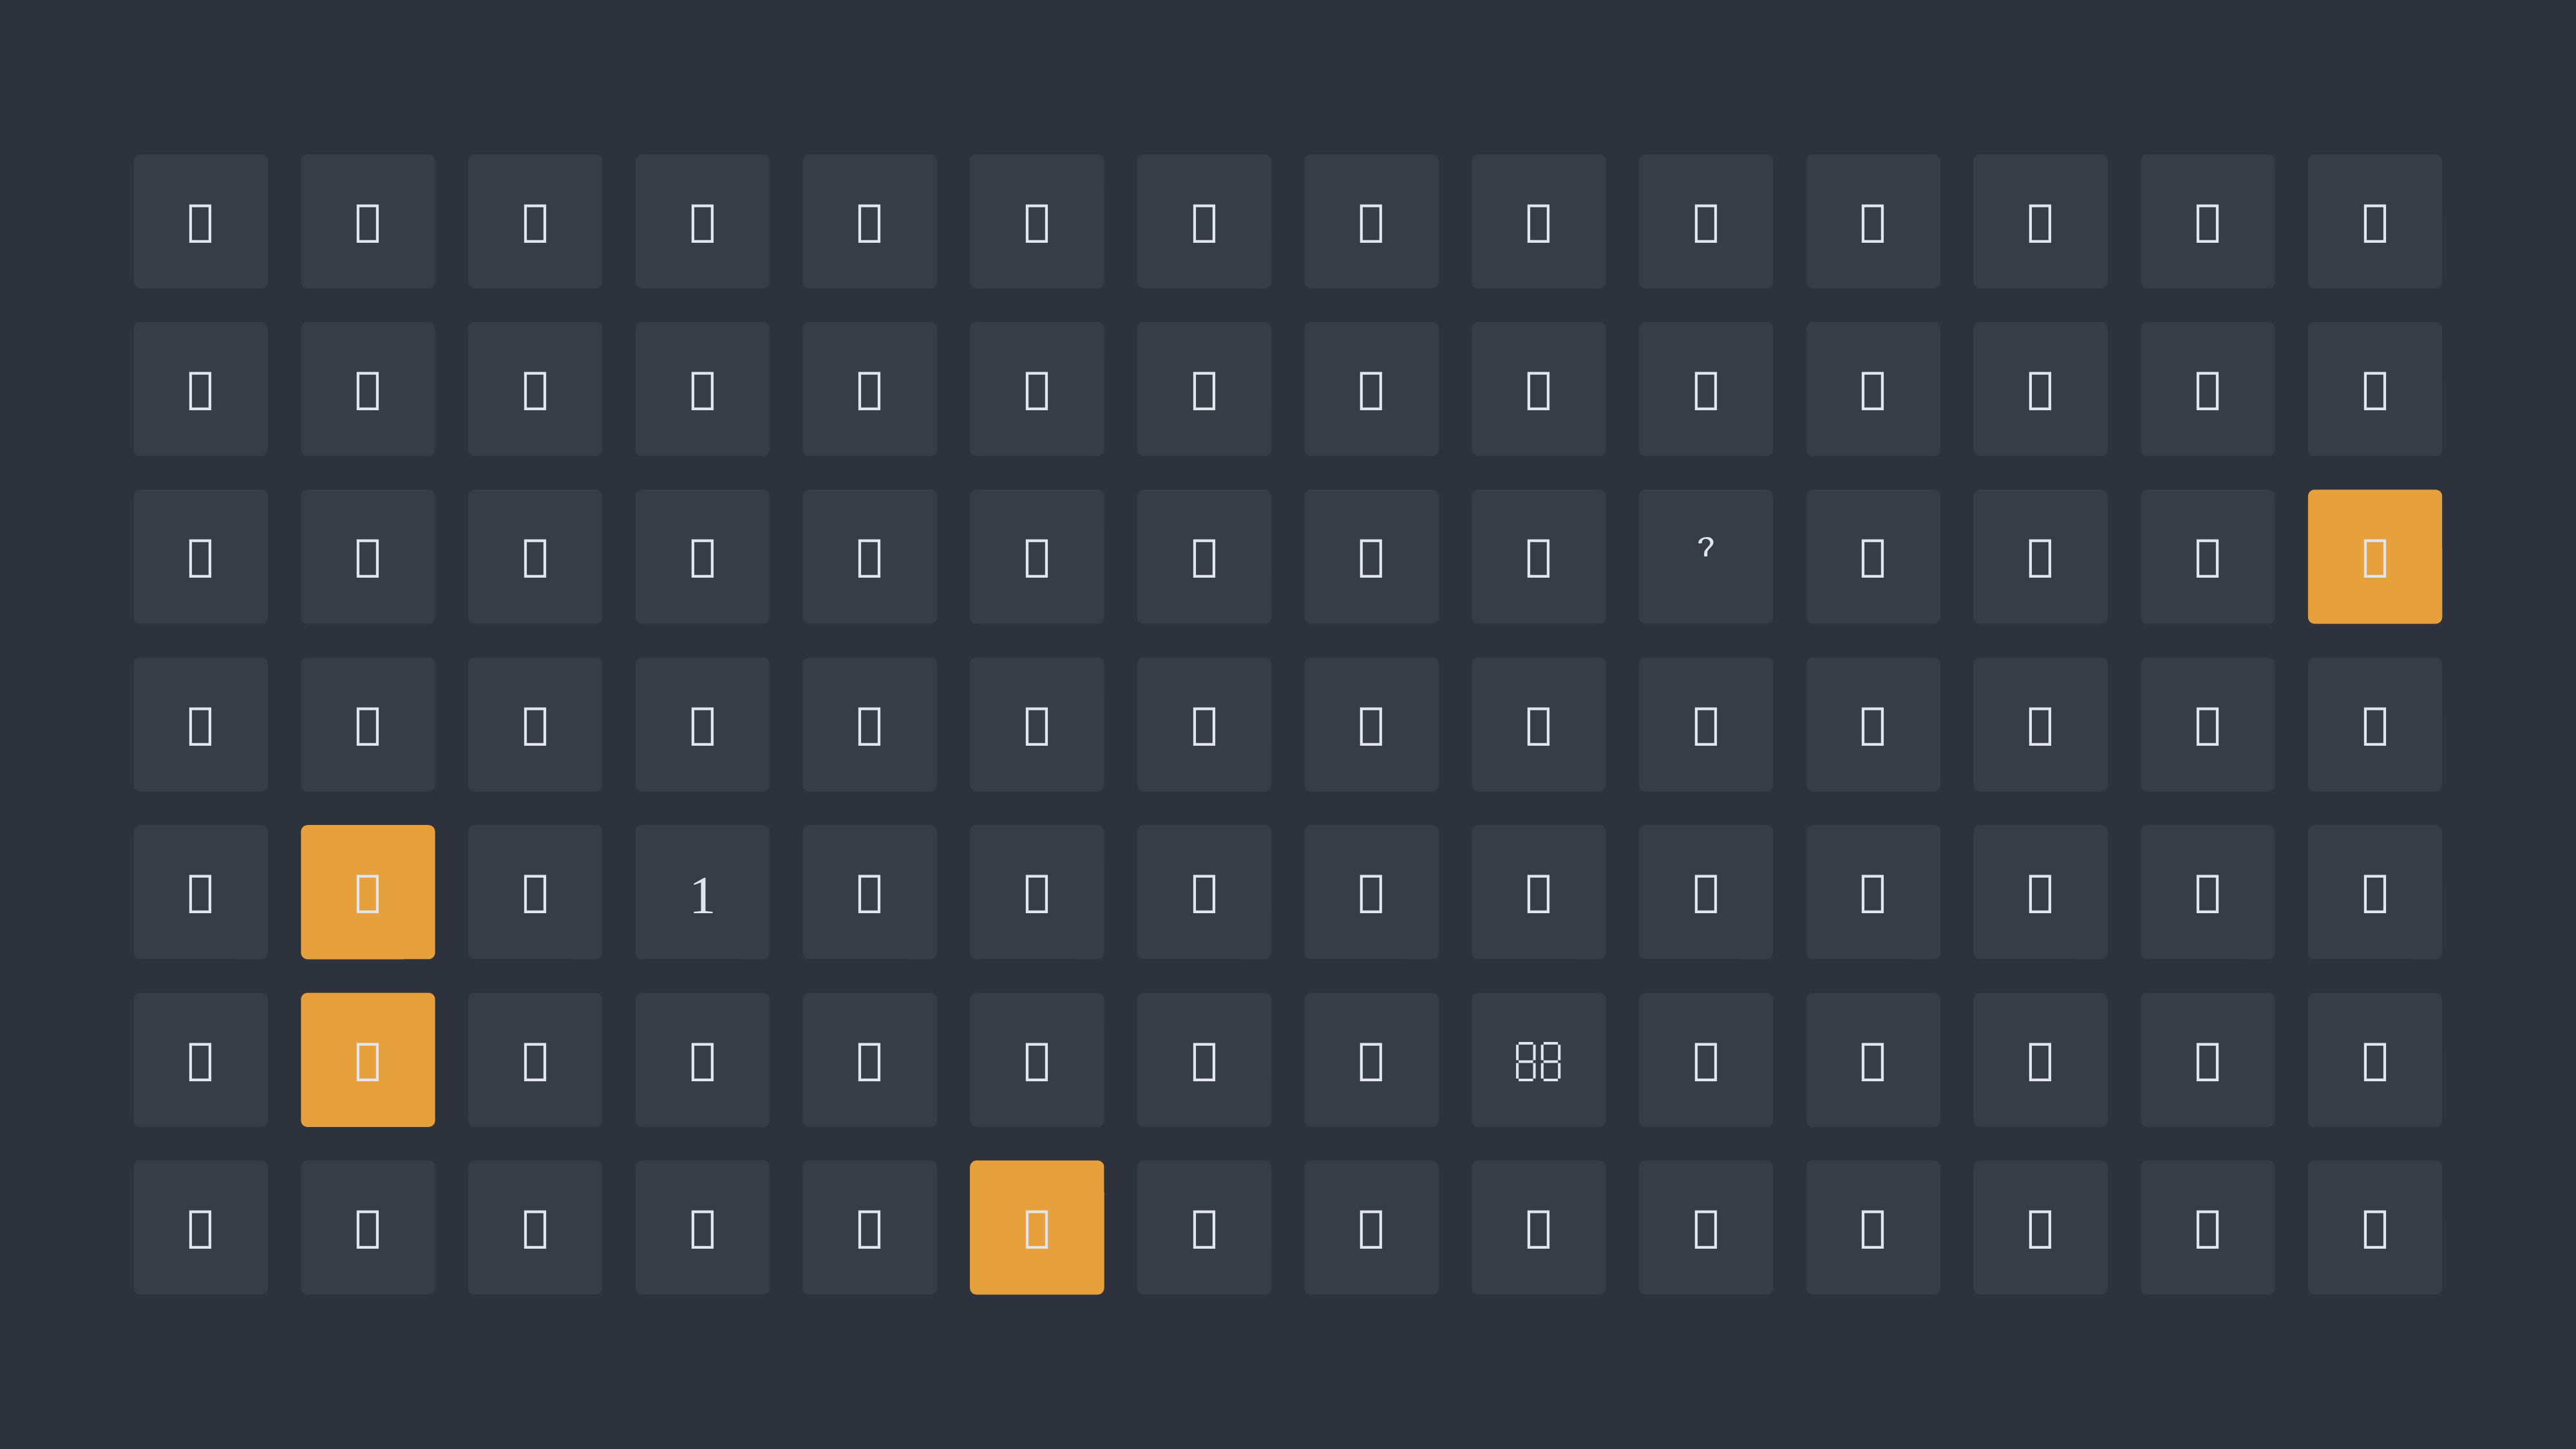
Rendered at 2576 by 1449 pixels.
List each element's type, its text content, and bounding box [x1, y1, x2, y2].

text_box [1137, 489, 1272, 624]
text_box [1973, 321, 2108, 457]
text_box  [2192, 357, 2224, 422]
text_box  [2359, 189, 2392, 254]
text_box  [1355, 1195, 1388, 1260]
text_box  [1857, 189, 1890, 254]
text_box  [2192, 1195, 2224, 1260]
text_box  [1355, 860, 1388, 925]
text_box  [2024, 1195, 2057, 1260]
text_box  [1857, 357, 1890, 422]
text_box  [1857, 1027, 1890, 1092]
text_box [1472, 825, 1606, 960]
text_box [301, 1160, 435, 1295]
text_box [635, 154, 770, 289]
text_box  [519, 692, 552, 757]
text_box  [2359, 860, 2392, 925]
text_box  [519, 357, 552, 422]
text_box  [1522, 692, 1555, 757]
text_box [1304, 154, 1439, 289]
text_box [1973, 489, 2108, 624]
text_box [1806, 825, 1941, 960]
text_box [1304, 992, 1439, 1127]
text_box  [352, 692, 384, 757]
text_box [301, 489, 435, 624]
text_box  [2359, 692, 2392, 757]
text_box [133, 992, 268, 1127]
text_box [1472, 321, 1606, 457]
text_box [1472, 992, 1606, 1127]
text_box [2307, 1160, 2443, 1295]
text_box [1806, 154, 1941, 289]
text_box [1472, 489, 1606, 624]
text_box  [853, 189, 886, 254]
text_box  [2359, 1195, 2392, 1260]
text_box [2141, 1160, 2275, 1295]
text_box [468, 1160, 603, 1295]
text_box [802, 154, 937, 289]
text_box [1472, 1160, 1606, 1295]
text_box  [352, 189, 384, 254]
text_box [2307, 825, 2443, 960]
text_box [2141, 154, 2275, 289]
text_box  [1857, 692, 1890, 757]
text_box  [184, 1195, 217, 1260]
text_box  [1021, 1027, 1054, 1092]
text_box  [853, 357, 886, 422]
text_box [301, 992, 435, 1127]
text_box [1304, 1160, 1439, 1295]
text_box [635, 992, 770, 1127]
text_box [301, 154, 435, 289]
text_box  [184, 692, 217, 757]
text_box [2307, 489, 2443, 624]
text_box [468, 992, 603, 1127]
text_box  [686, 189, 719, 254]
text_box  [519, 1195, 552, 1260]
text_box [2141, 657, 2275, 792]
text_box [1137, 657, 1272, 792]
text_box [133, 154, 268, 289]
text_box [635, 657, 770, 792]
text_box [1806, 992, 1941, 1127]
text_box  [1188, 860, 1221, 925]
text_box [1304, 489, 1439, 624]
text_box [1639, 154, 1774, 289]
text_box  [1857, 1195, 1890, 1260]
text_box  [853, 692, 886, 757]
text_box  [1355, 1027, 1388, 1092]
text_box  [1522, 357, 1555, 422]
text_box [1304, 825, 1439, 960]
text_box [802, 825, 937, 960]
text_box [635, 1160, 770, 1295]
text_box [133, 321, 268, 457]
text_box  [1021, 357, 1054, 422]
text_box  [686, 1027, 719, 1092]
text_box  [2024, 357, 2057, 422]
text_box  [519, 524, 552, 589]
text_box [802, 1160, 937, 1295]
text_box  [2024, 524, 2057, 589]
text_box  [519, 860, 552, 925]
text_box  [686, 692, 719, 757]
text_box [970, 825, 1104, 960]
text_box [133, 825, 268, 960]
text_box  [686, 1195, 719, 1260]
text_box [1304, 657, 1439, 792]
text_box  [1188, 189, 1221, 254]
text_box [1806, 1160, 1941, 1295]
text_box  [1522, 524, 1555, 589]
text_box  [2024, 189, 2057, 254]
text_box  [184, 357, 217, 422]
text_box  [352, 524, 384, 589]
text_box  [853, 524, 886, 589]
text_box [1137, 992, 1272, 1127]
text_box  [853, 1027, 886, 1092]
text_box  [1355, 189, 1388, 254]
text_box  [352, 1195, 384, 1260]
text_box  [853, 1195, 886, 1260]
text_box [133, 489, 268, 624]
text_box  [1690, 1027, 1723, 1092]
text_box  [352, 860, 384, 925]
text_box [970, 154, 1104, 289]
text_box  [2192, 524, 2224, 589]
text_box  [1021, 860, 1054, 925]
text_box [1639, 321, 1774, 457]
text_box [468, 657, 603, 792]
text_box [1472, 154, 1606, 289]
text_box  [352, 1027, 384, 1092]
text_box [1973, 1160, 2108, 1295]
text_box  [184, 524, 217, 589]
text_box [1137, 825, 1272, 960]
text_box [1137, 154, 1272, 289]
text_box  [688, 860, 716, 925]
text_box  [2192, 1027, 2224, 1092]
text_box  [1690, 189, 1723, 254]
text_box  [2359, 524, 2392, 589]
text_box  [519, 189, 552, 254]
text_box [1806, 321, 1941, 457]
text_box [2307, 321, 2443, 457]
text_box [1806, 489, 1941, 624]
text_box  [1522, 189, 1555, 254]
text_box [2141, 489, 2275, 624]
text_box [970, 657, 1104, 792]
text_box  [1857, 524, 1890, 589]
text_box  [1690, 860, 1723, 925]
text_box [635, 825, 770, 960]
text_box [635, 489, 770, 624]
text_box [1137, 1160, 1272, 1295]
text_box  [2359, 1027, 2392, 1092]
text_box  [1690, 357, 1723, 422]
text_box  [2192, 860, 2224, 925]
text_box  [686, 524, 719, 589]
text_box [133, 657, 268, 792]
text_box [301, 825, 435, 960]
text_box  [2024, 1027, 2057, 1092]
text_box  [2192, 692, 2224, 757]
text_box  [1698, 524, 1714, 589]
text_box  [1522, 1195, 1555, 1260]
text_box [1806, 657, 1941, 792]
text_box [301, 321, 435, 457]
text_box [970, 1160, 1104, 1295]
text_box [2307, 657, 2443, 792]
text_box  [1355, 692, 1388, 757]
text_box [1639, 489, 1774, 624]
text_box  [853, 860, 886, 925]
text_box  [2024, 860, 2057, 925]
text_box  [1188, 524, 1221, 589]
text_box [802, 992, 937, 1127]
text_box [1973, 992, 2108, 1127]
text_box  [1522, 860, 1555, 925]
text_box  [1857, 860, 1890, 925]
text_box  [1188, 357, 1221, 422]
text_box  [2359, 357, 2392, 422]
text_box [1639, 825, 1774, 960]
text_box [802, 321, 937, 457]
text_box [2141, 992, 2275, 1127]
text_box [468, 321, 603, 457]
text_box  [184, 1027, 217, 1092]
text_box [2307, 154, 2443, 289]
text_box  [184, 860, 217, 925]
text_box [1639, 657, 1774, 792]
text_box [1973, 154, 2108, 289]
text_box  [2024, 692, 2057, 757]
text_box  [352, 357, 384, 422]
text_box [1472, 657, 1606, 792]
text_box  [1355, 524, 1388, 589]
text_box [2141, 825, 2275, 960]
text_box [970, 992, 1104, 1127]
text_box [802, 489, 937, 624]
text_box [301, 657, 435, 792]
text_box [2141, 321, 2275, 457]
text_box [1973, 657, 2108, 792]
text_box [468, 825, 603, 960]
text_box [1639, 992, 1774, 1127]
text_box  [519, 1027, 552, 1092]
text_box [970, 321, 1104, 457]
text_box [133, 1160, 268, 1295]
text_box  [1021, 524, 1054, 589]
text_box [635, 321, 770, 457]
text_box  [1021, 189, 1054, 254]
text_box  [1690, 1195, 1723, 1260]
text_box  [1690, 692, 1723, 757]
text_box  [184, 189, 217, 254]
text_box  [1355, 357, 1388, 422]
text_box  [686, 357, 719, 422]
text_box [1973, 825, 2108, 960]
text_box [1639, 1160, 1774, 1295]
text_box [970, 489, 1104, 624]
text_box [1137, 321, 1272, 457]
text_box  [1021, 1195, 1054, 1260]
text_box  [1188, 1027, 1221, 1092]
text_box  [1188, 692, 1221, 757]
text_box  [2192, 189, 2224, 254]
text_box [1304, 321, 1439, 457]
text_box [2307, 992, 2443, 1127]
text_box  [1512, 1027, 1566, 1092]
text_box [468, 489, 603, 624]
text_box  [1188, 1195, 1221, 1260]
text_box [802, 657, 937, 792]
text_box [468, 154, 603, 289]
text_box  [1021, 692, 1054, 757]
